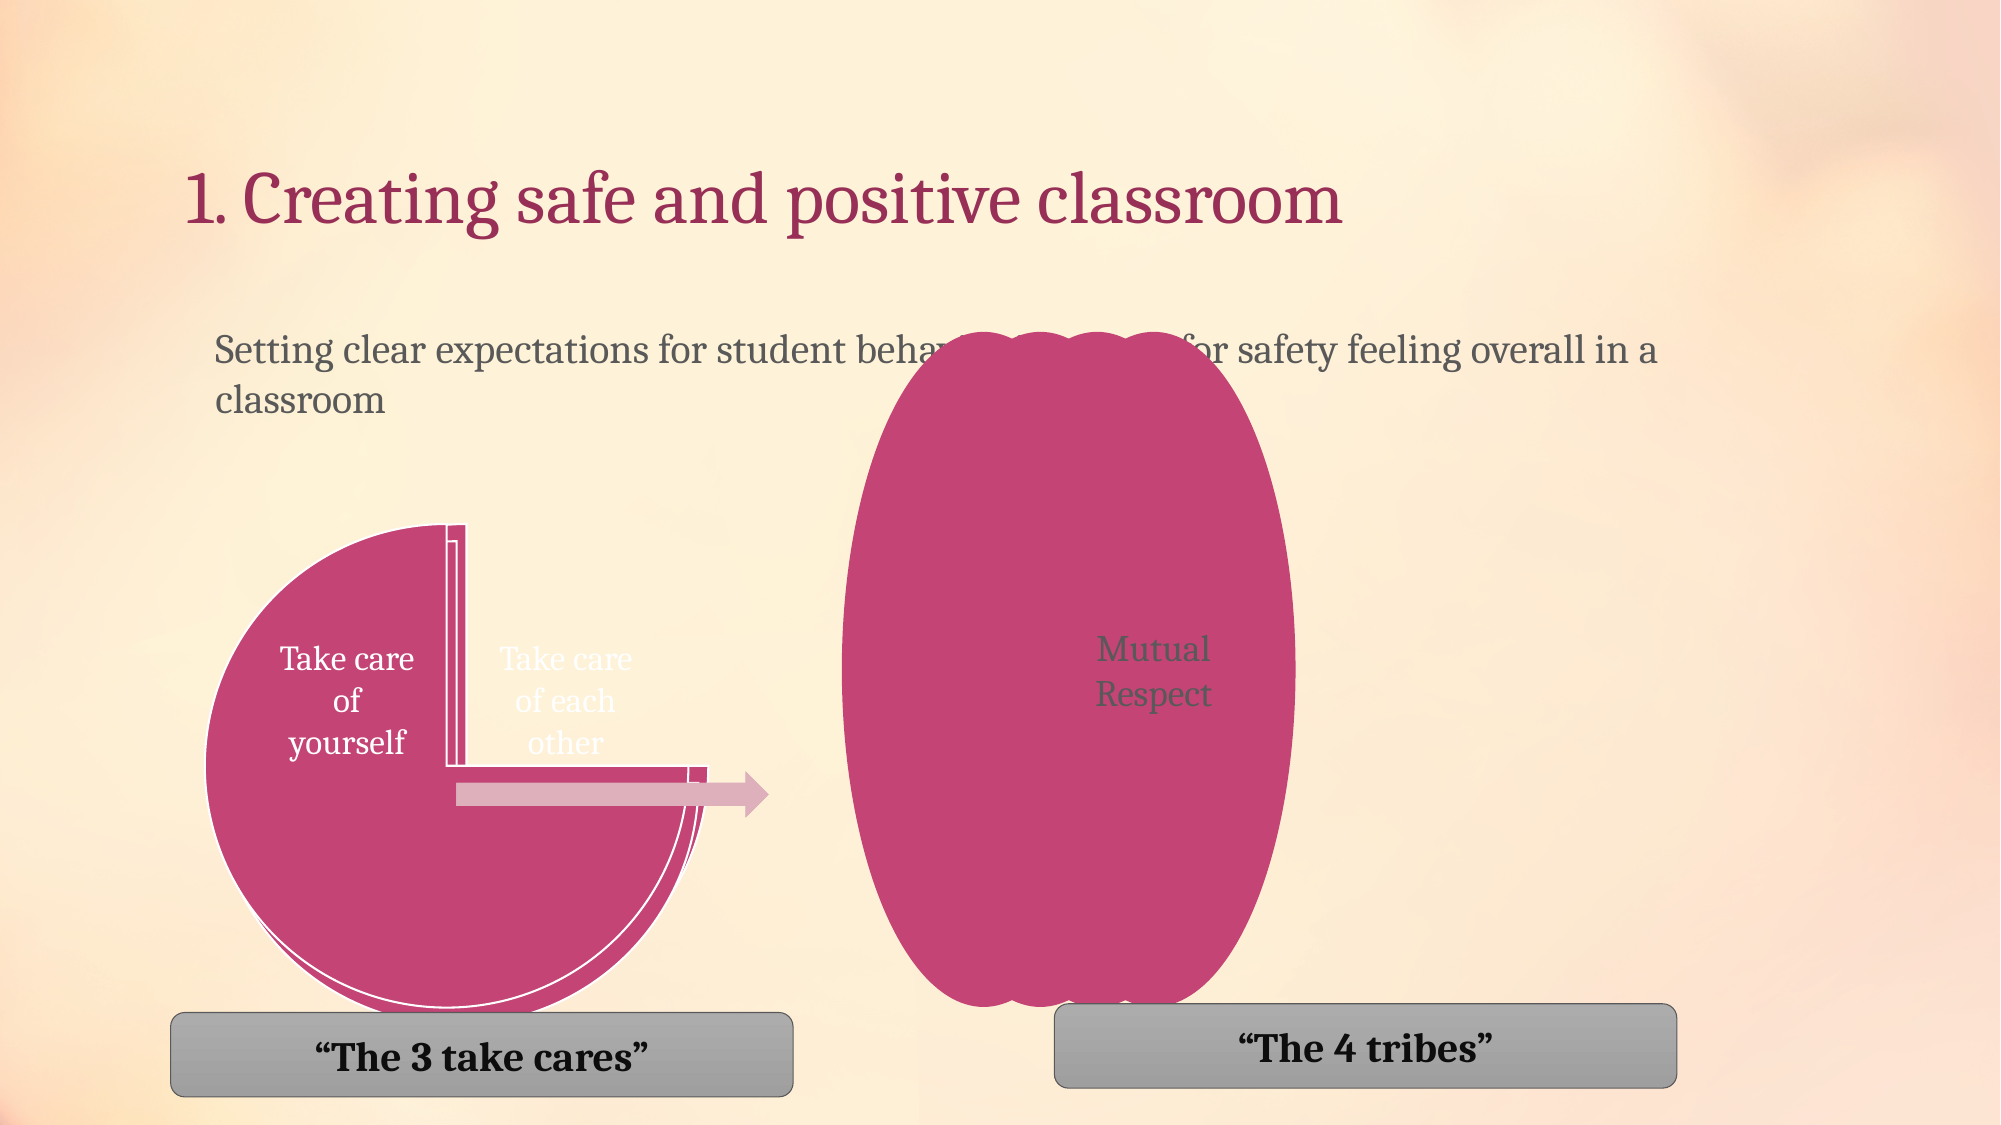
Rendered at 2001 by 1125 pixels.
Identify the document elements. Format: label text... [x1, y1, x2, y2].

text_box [841, 331, 1977, 1007]
title 1. Creating safe and positive classroom [171, 52, 1822, 248]
text_box “The 3 take cares” [170, 1011, 794, 1098]
text_box Setting clear expectations for student behavior is critical for safety feeling overall in a classroom [200, 314, 1744, 430]
picture [0, 0, 2001, 1125]
text_box “The 4 tribes” [1053, 1007, 1678, 1089]
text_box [144, 446, 769, 1022]
